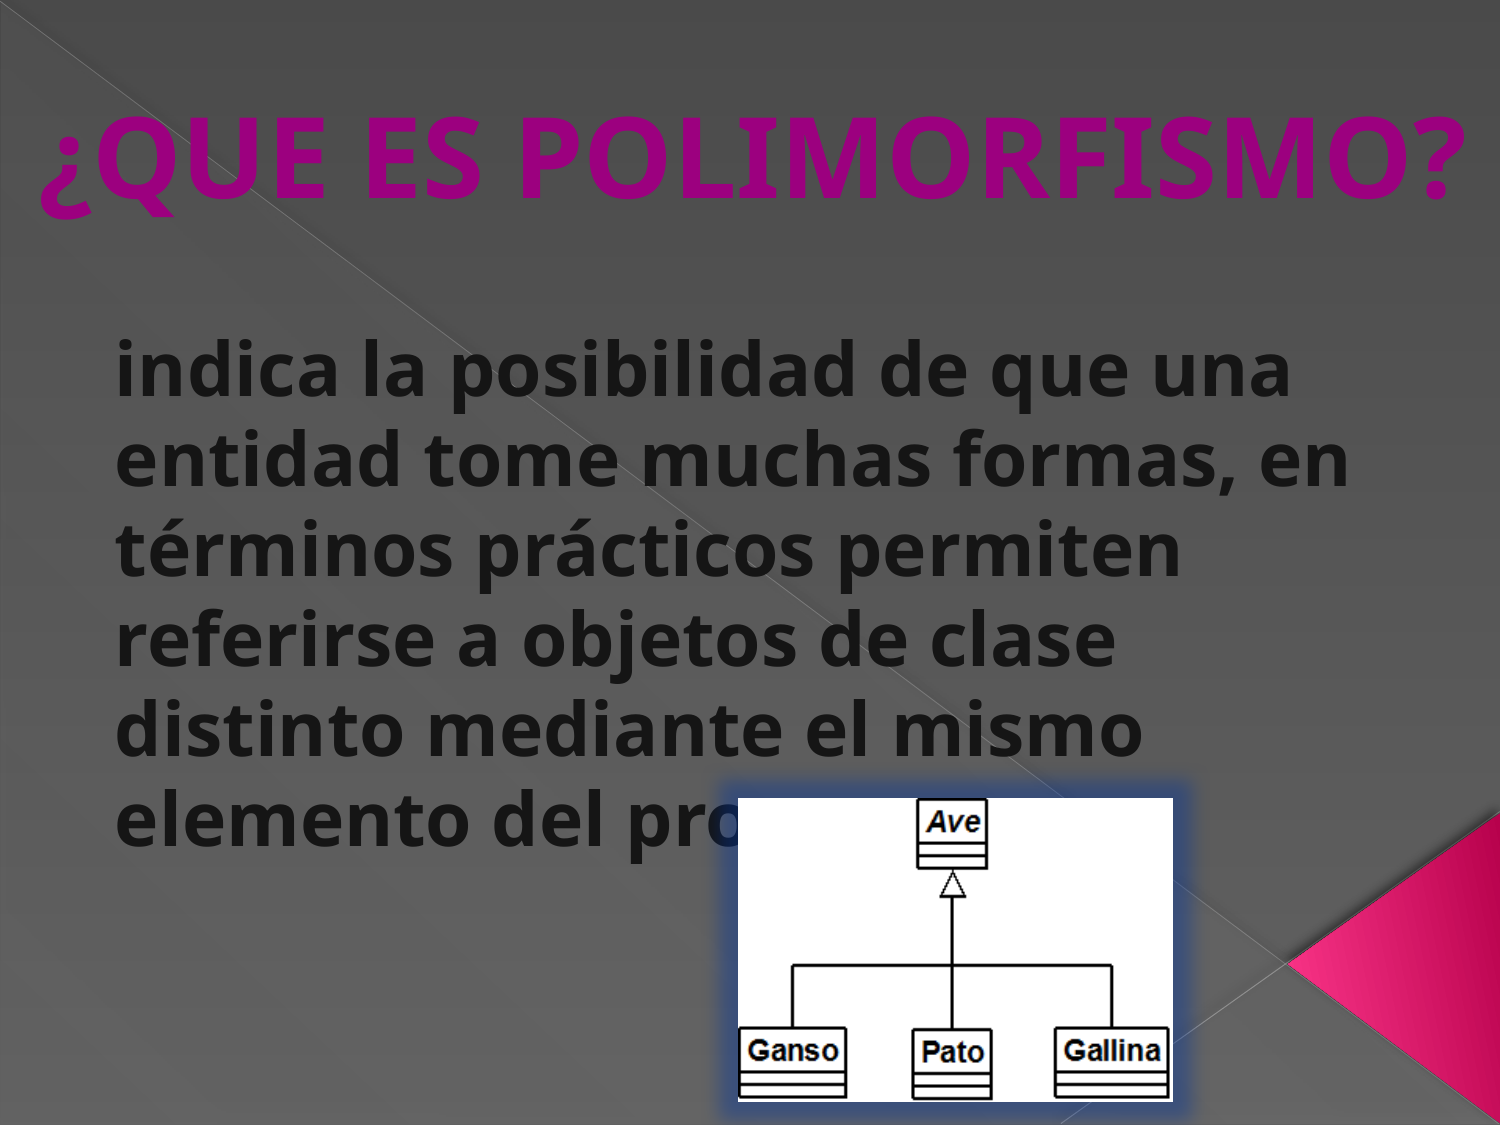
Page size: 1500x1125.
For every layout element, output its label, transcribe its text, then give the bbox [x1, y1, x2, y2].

picture [737, 798, 1173, 1103]
text_box ¿QUE ES POLIMORFISMO? [23, 78, 1483, 229]
subtitle indica la posibilidad de que una entidad tome muchas formas, en términos prácticos permiten referirse a objetos de clase distinto mediante el mismo elemento del programa. [100, 314, 1423, 602]
